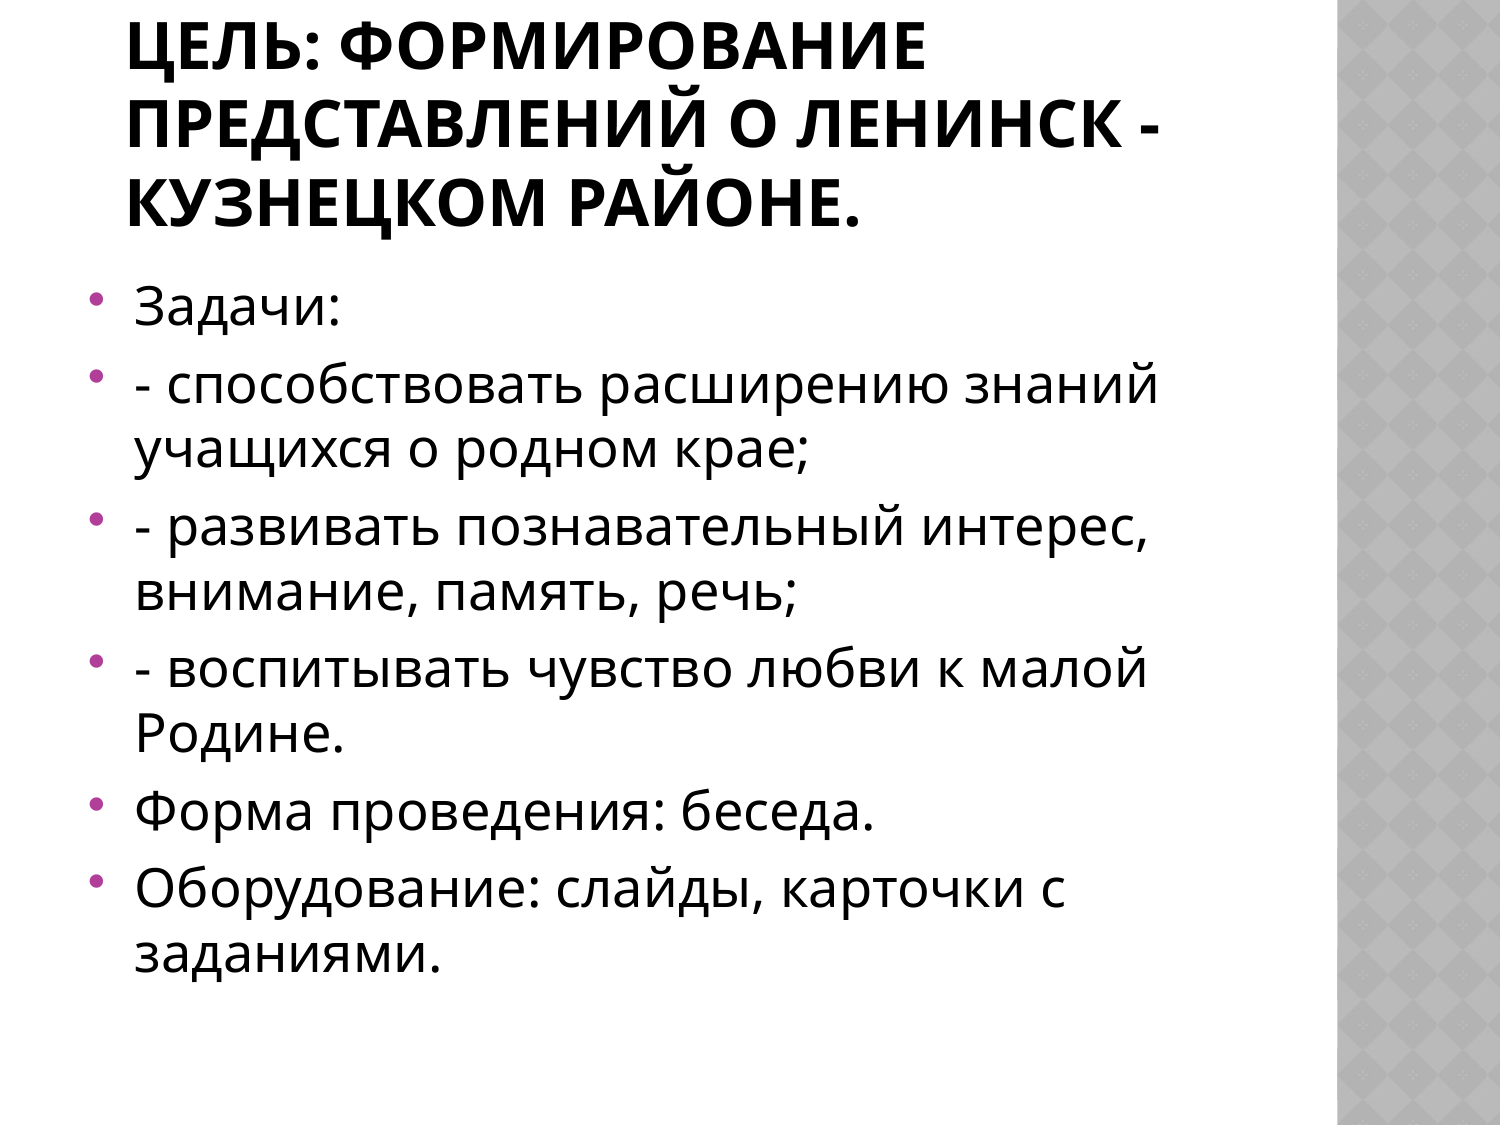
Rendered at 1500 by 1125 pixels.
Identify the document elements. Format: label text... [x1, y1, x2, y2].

title Цель: формирование представлений о Ленинск - Кузнецком районе. [117, 0, 1305, 240]
list Задачи: - способствовать расширению знаний учащихся о родном крае; - развивать познавательный интерес, внимание, память, речь; - воспитывать чувство любви к малой Родине. Форма проведения: беседа. Оборудование: слайды, карточки с заданиями. [75, 264, 1263, 1059]
